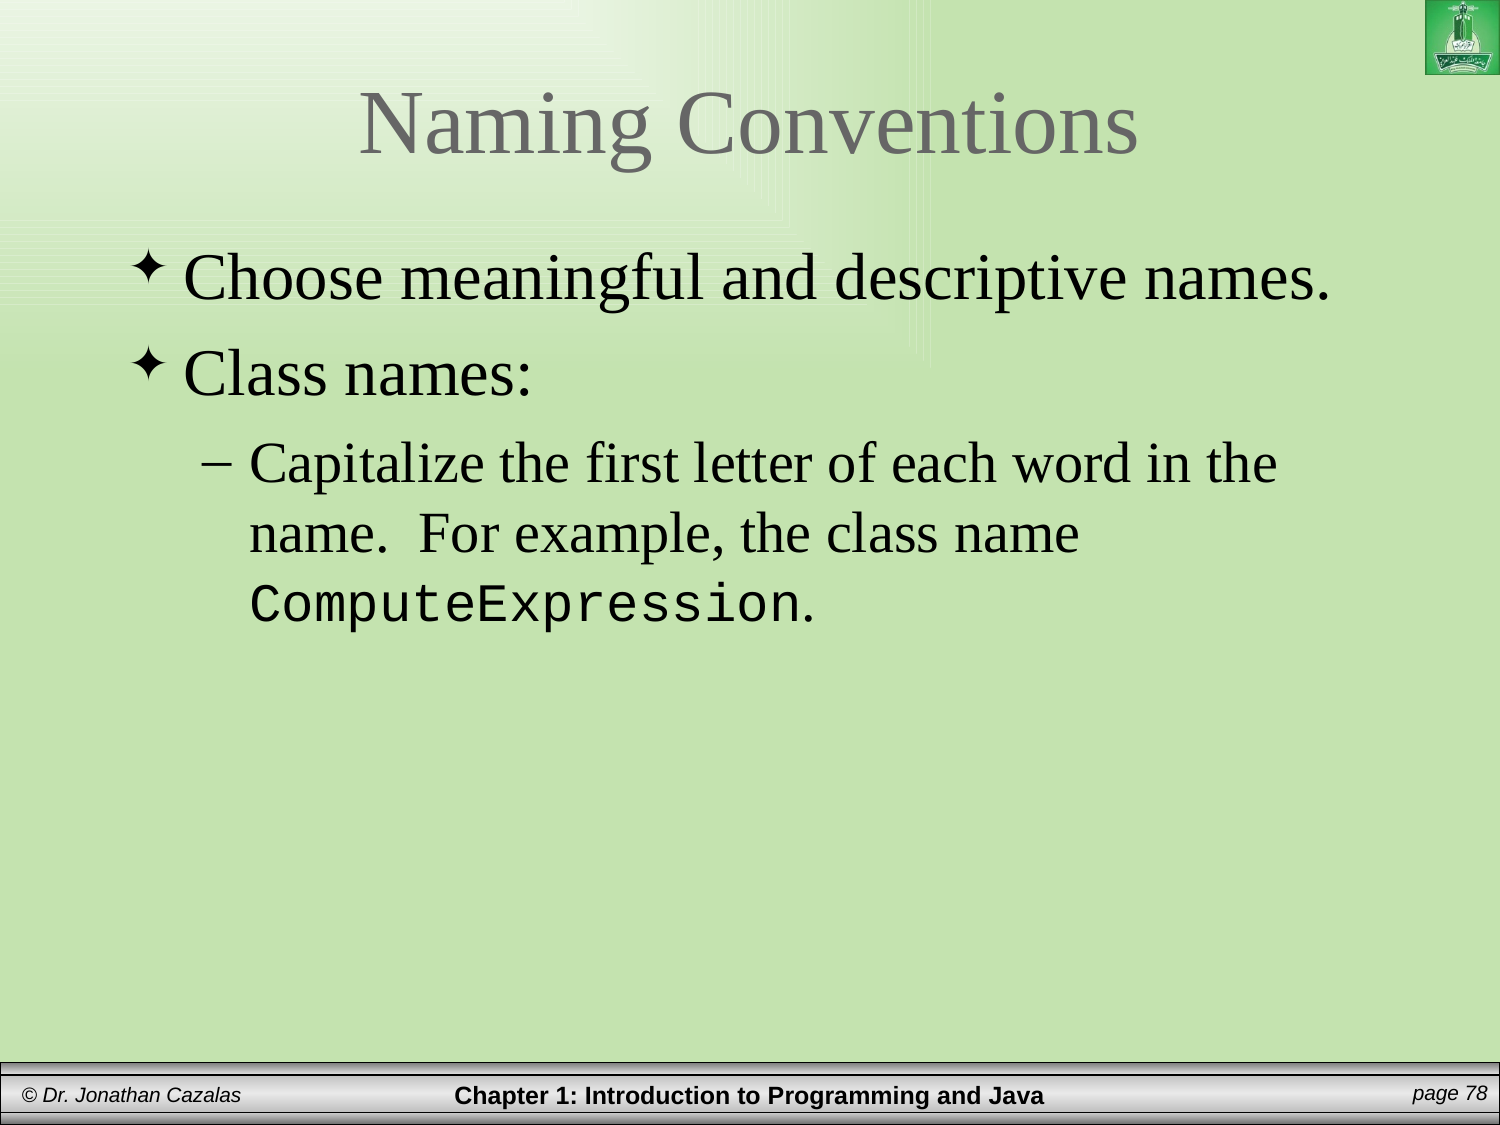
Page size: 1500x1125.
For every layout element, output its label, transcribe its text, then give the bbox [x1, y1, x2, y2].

text_box Choose meaningful and descriptive names. Class names: Capitalize the first letter of each word in the name. For example, the class name ComputeExpression. [112, 224, 1375, 963]
text_box Naming Conventions [112, 0, 1388, 235]
picture [1425, 0, 1500, 75]
